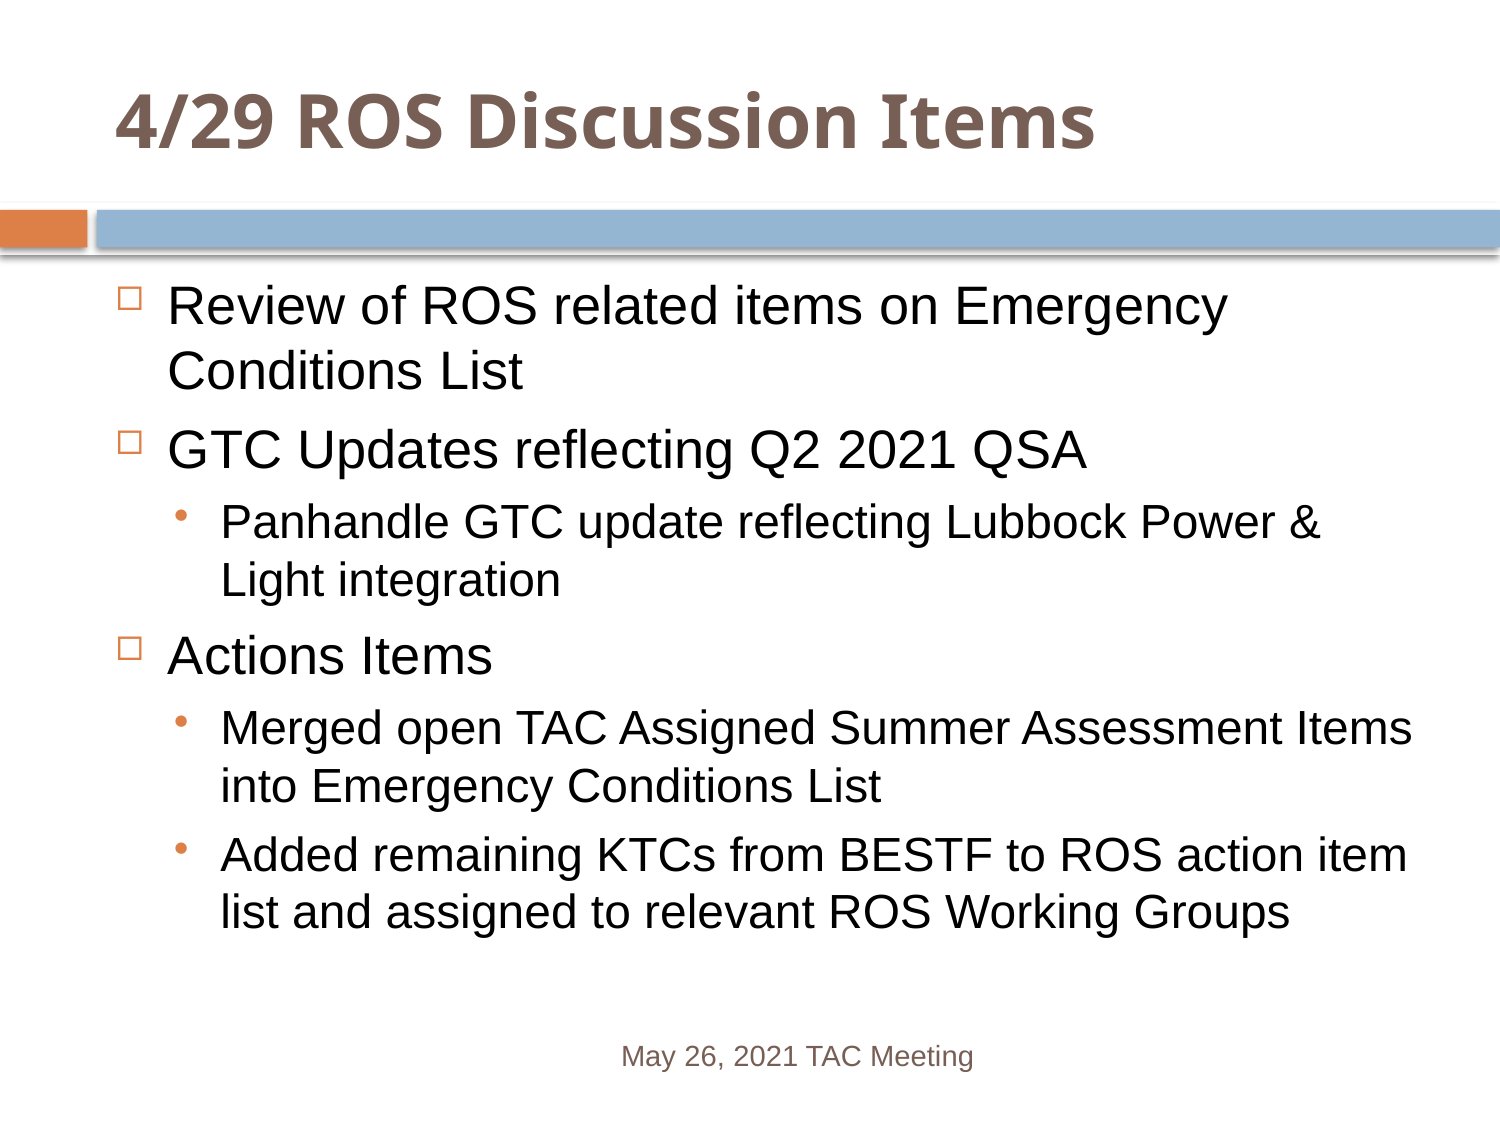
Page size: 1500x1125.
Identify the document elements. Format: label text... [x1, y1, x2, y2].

footer May 26, 2021 TAC Meeting [99, 1025, 990, 1085]
title 4/29 ROS Discussion Items [100, 37, 1439, 201]
list Review of ROS related items on Emergency Conditions List GTC Updates reflecting Q2 2021 QSA Panhandle GTC update reflecting Lubbock Power & Light integration Actions Items Merged open TAC Assigned Summer Assessment Items into Emergency Conditions List Added remaining KTCs from BESTF to ROS action item list and assigned to relevant ROS Working Groups [100, 262, 1439, 1001]
